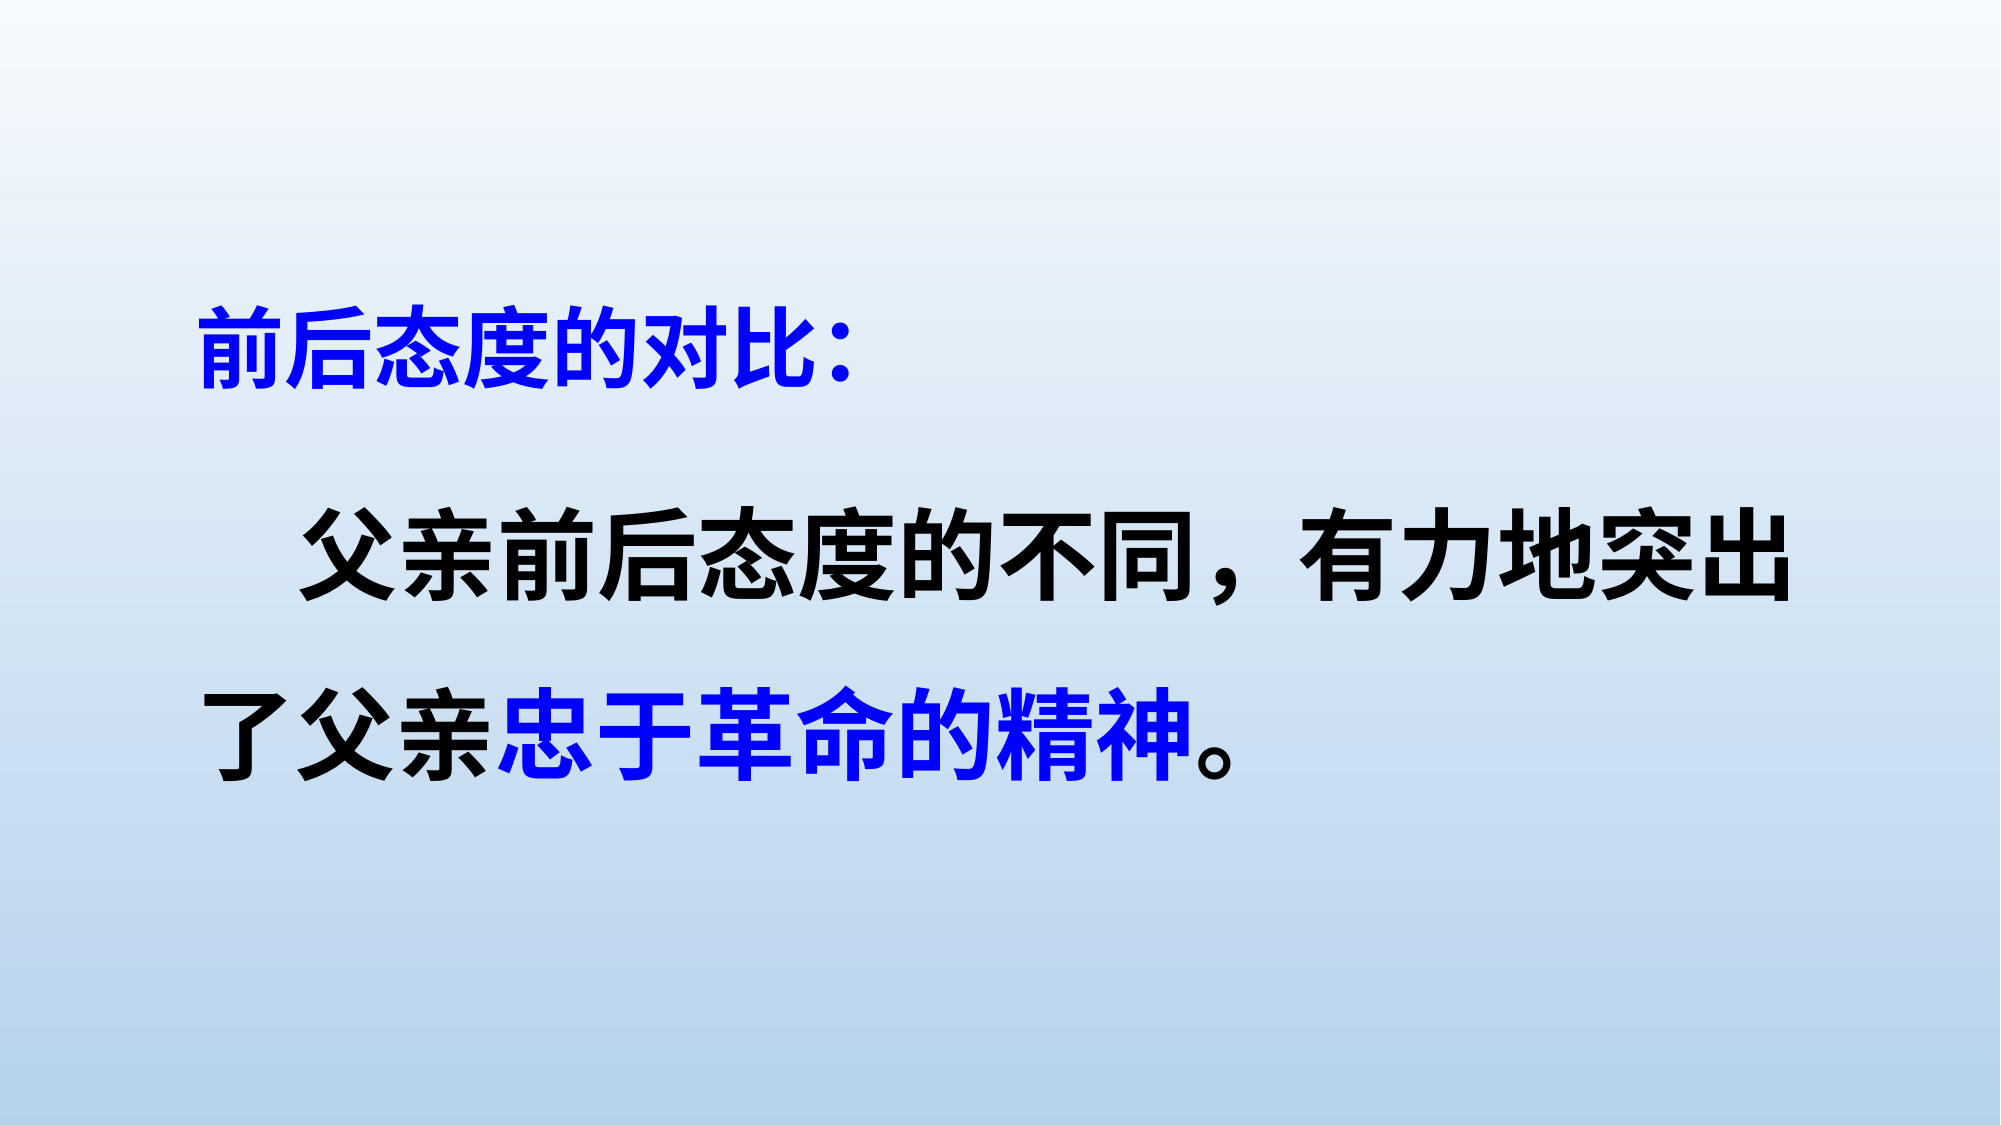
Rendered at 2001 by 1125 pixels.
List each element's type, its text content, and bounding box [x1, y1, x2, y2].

text_box 前后态度的对比： 父亲前后态度的不同，有力地突出了父亲忠于革命的精神。 [180, 231, 1859, 800]
